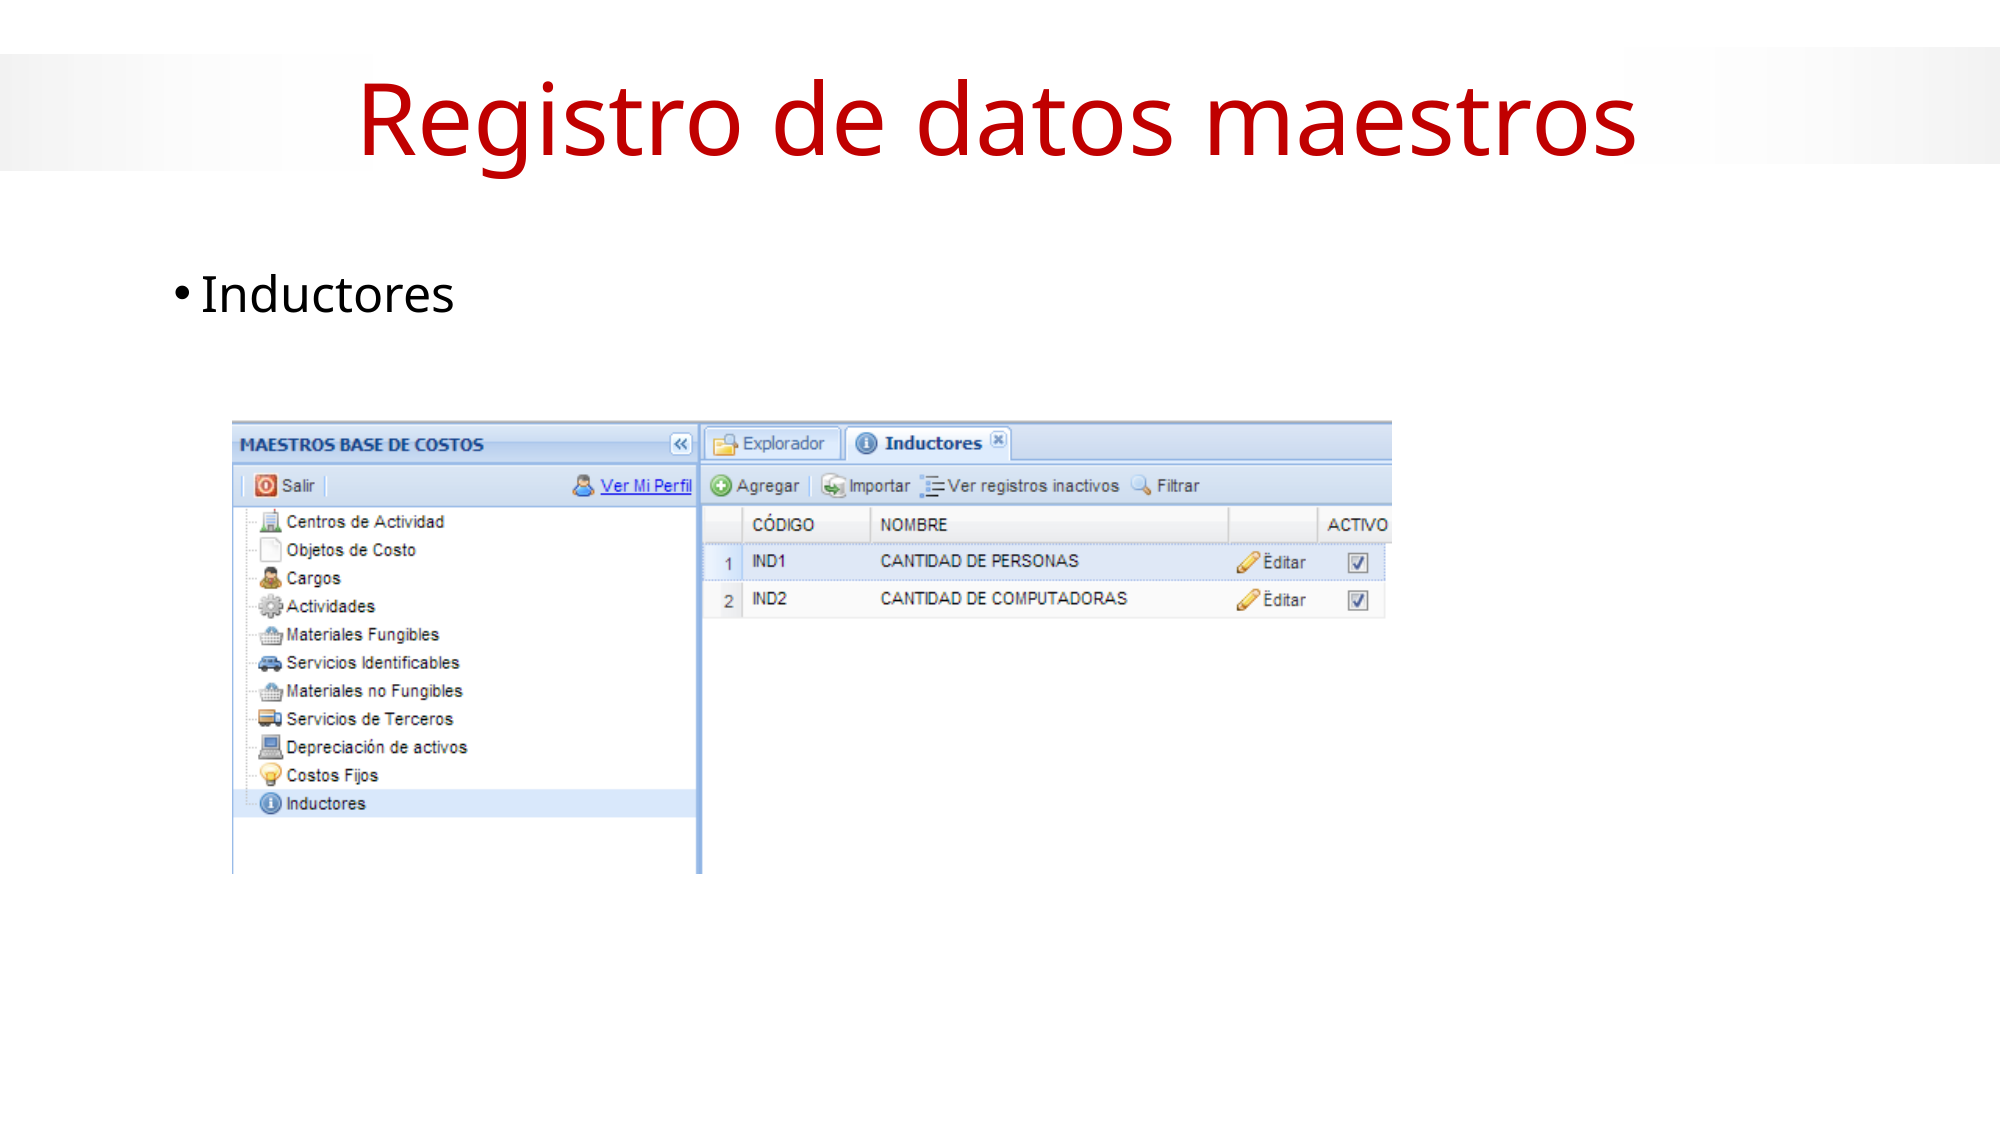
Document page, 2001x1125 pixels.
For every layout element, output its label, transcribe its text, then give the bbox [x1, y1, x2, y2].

picture [231, 420, 1392, 875]
text_box Inductores [158, 255, 859, 390]
text_box Registro de datos maestros [0, 47, 2000, 183]
